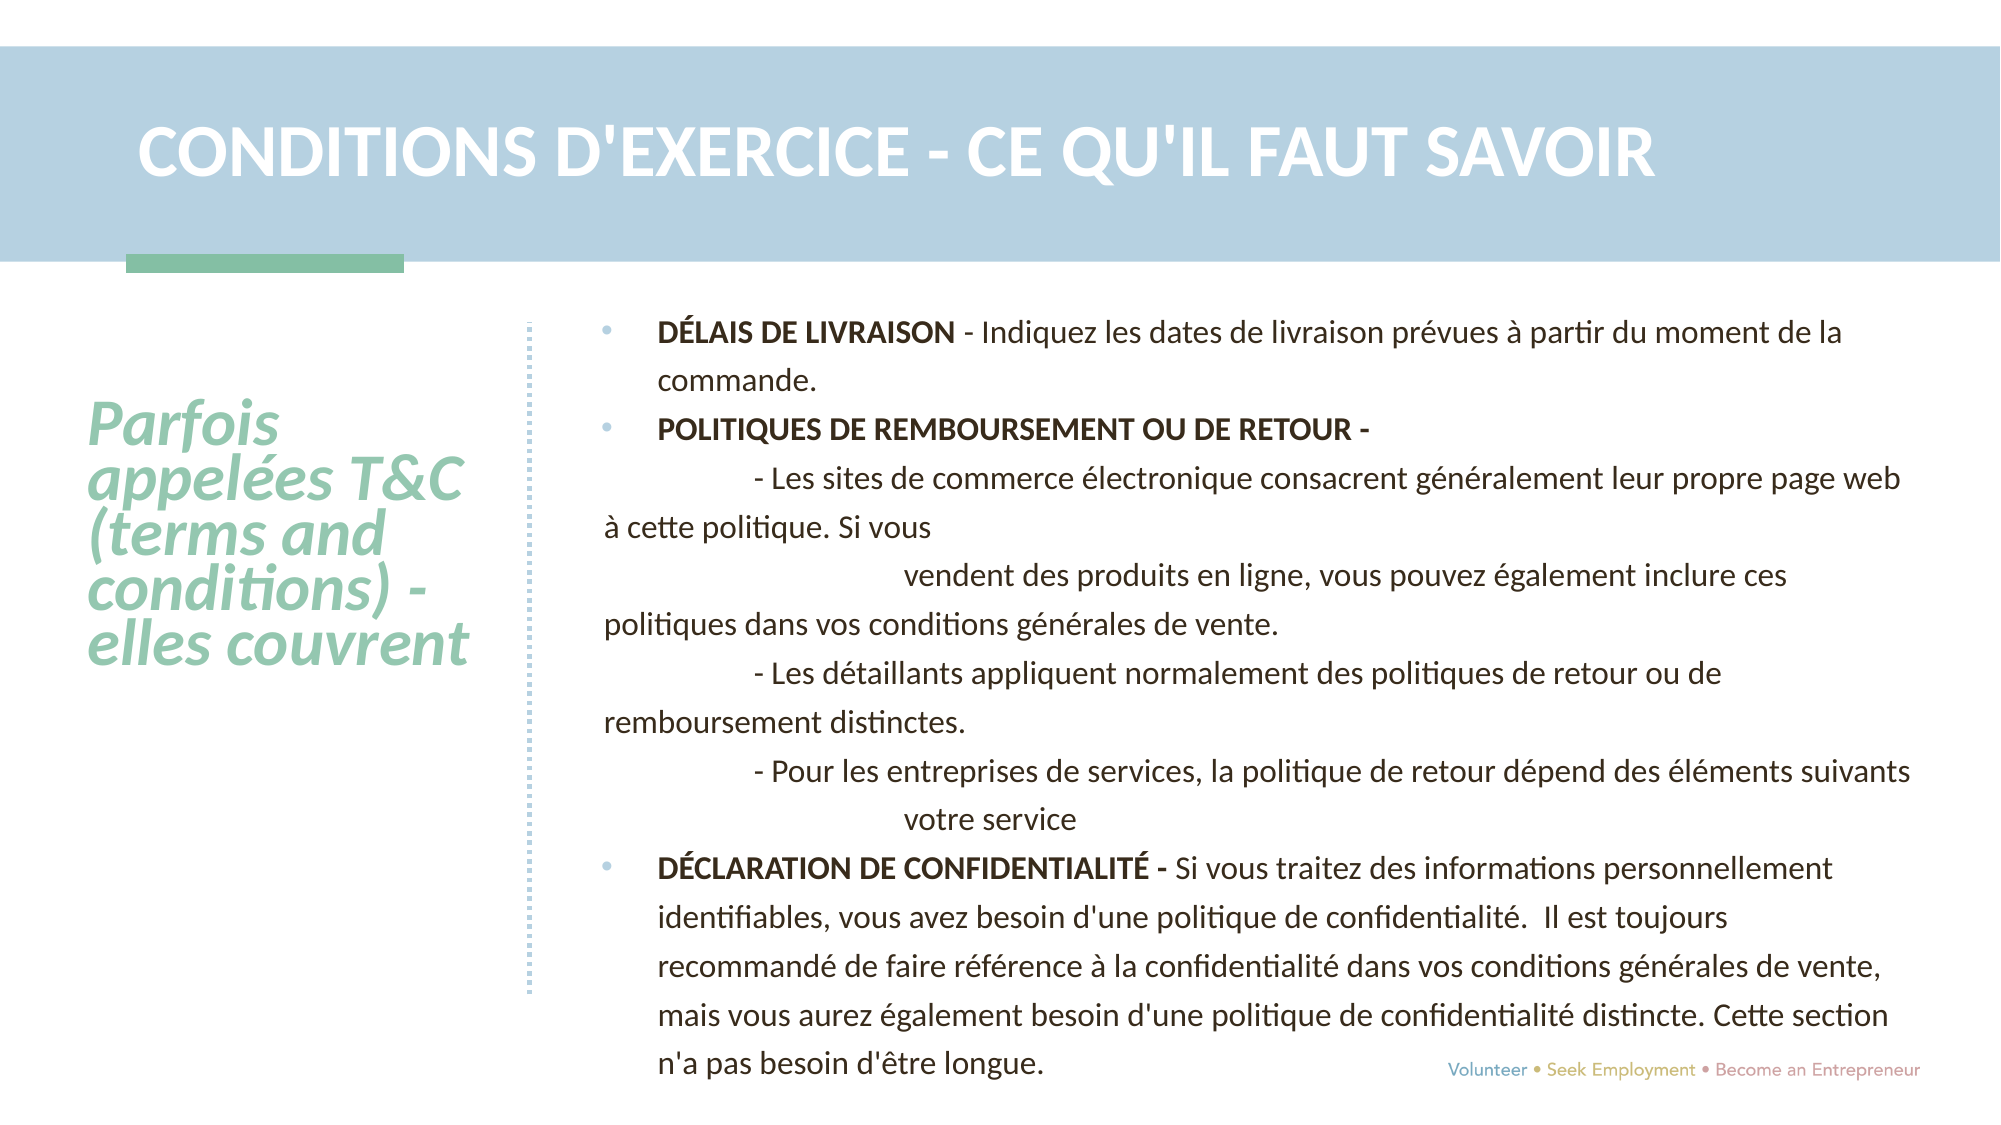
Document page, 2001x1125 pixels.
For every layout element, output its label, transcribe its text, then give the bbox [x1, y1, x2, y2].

text_box Parfois appelées T&C (terms and conditions) - elles couvrent [72, 396, 529, 786]
picture [1418, 1046, 1971, 1103]
list CONDITIONS D'EXERCICE - CE QU'IL FAUT SAVOIR [123, 58, 1755, 247]
text_box DÉLAIS DE LIVRAISON - Indiquez les dates de livraison prévues à partir du moment de la commande. POLITIQUES DE REMBOURSEMENT OU DE RETOUR - - Les sites de commerce électronique consacrent généralement leur propre page web à cette politique. Si vous vendent des produits en ligne, vous pouvez également inclure ces politiques dans vos conditions générales de vente. - Les détaillants appliquent normalement des politiques de retour ou de remboursement distinctes. - Pour les entreprises de services, la politique de retour dépend des éléments suivants votre service DÉCLARATION DE CONFIDENTIALITÉ - Si vous traitez des informations personnellement identifiables, vous avez besoin d'une politique de confidentialité. Il est toujours recommandé de faire référence à la confidentialité dans vos conditions générales de vente, mais vous aurez également besoin d'une politique de confidentialité distincte. Cette section n'a pas besoin d'être longue. [586, 293, 1928, 939]
